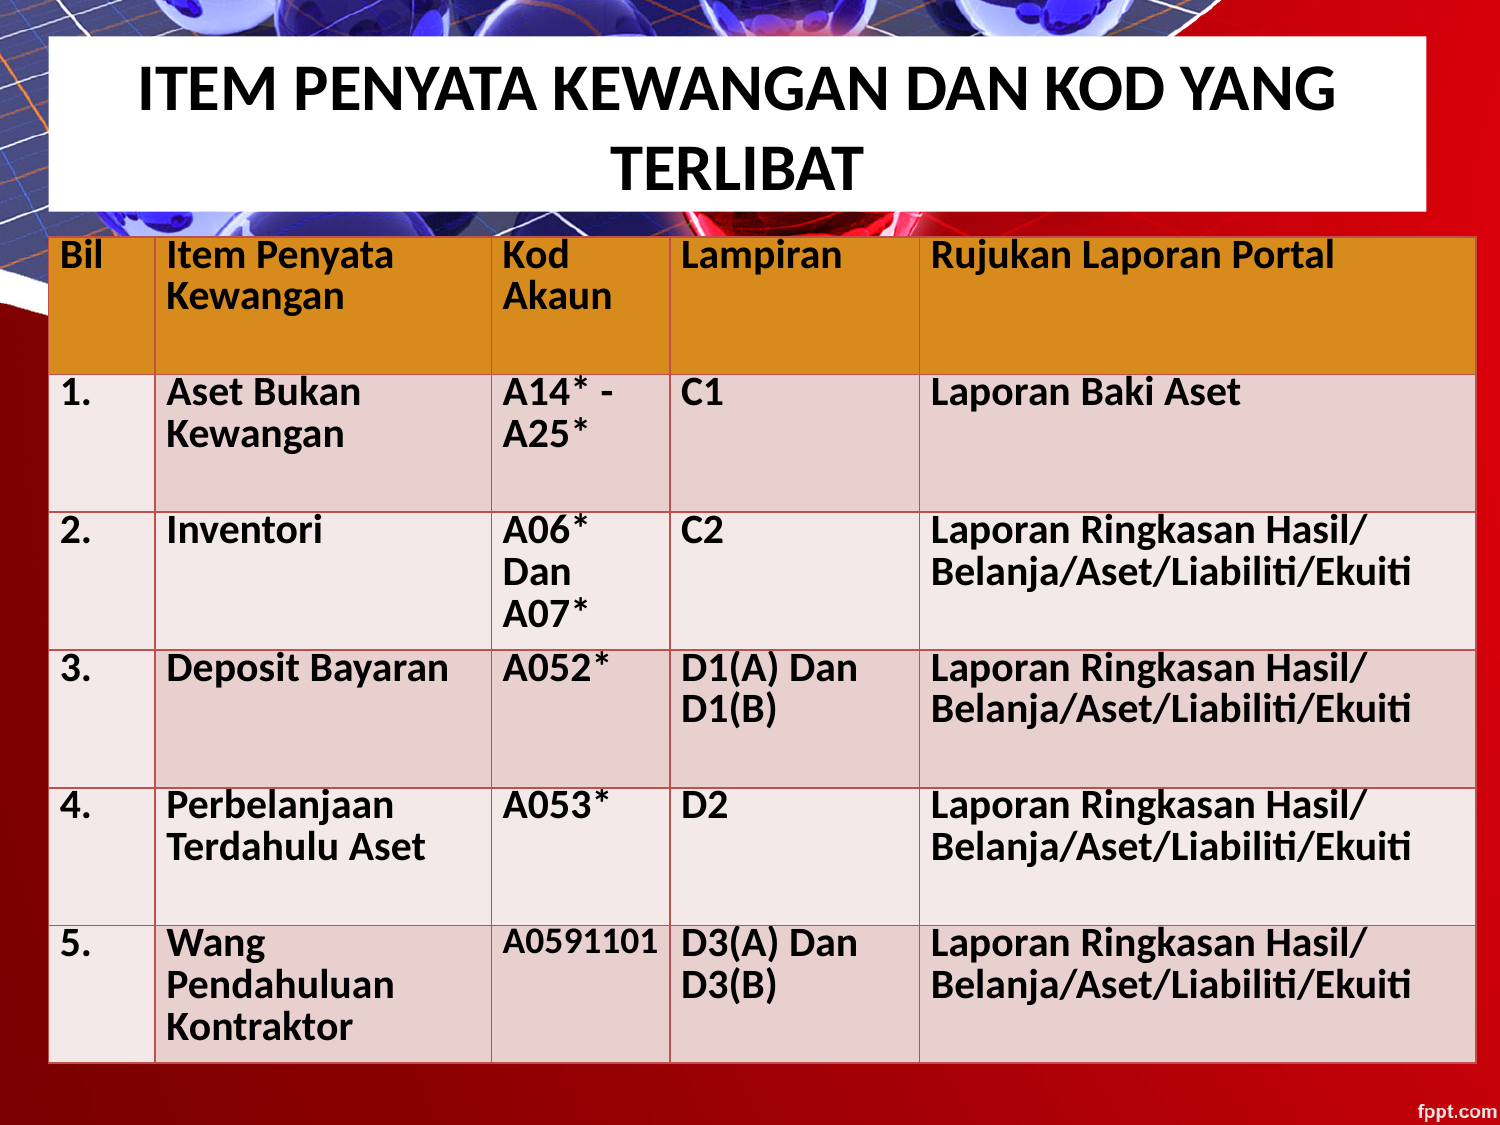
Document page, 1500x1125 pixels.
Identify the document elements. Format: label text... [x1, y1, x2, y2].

table_cell Deposit Bayaran [156, 651, 491, 787]
table_cell 5. [49, 926, 154, 1062]
table_cell 3. [49, 651, 154, 787]
table_cell Inventori [156, 513, 491, 649]
table_cell A052* [492, 651, 669, 787]
table_cell 1. [49, 375, 154, 511]
table_cell Laporan Ringkasan Hasil/ Belanja/Aset/Liabiliti/Ekuiti [920, 651, 1475, 787]
table_cell A14* - A25* [492, 375, 669, 511]
table_cell C1 [671, 375, 919, 511]
table_header Item Penyata Kewangan [156, 238, 491, 374]
table_cell Laporan Ringkasan Hasil/ Belanja/Aset/Liabiliti/Ekuiti [920, 513, 1475, 649]
table_cell A06* Dan A07* [492, 513, 669, 649]
table_cell Laporan Baki Aset [920, 375, 1475, 511]
table_header Kod Akaun [492, 238, 669, 374]
table_cell D2 [671, 789, 919, 925]
table_cell A053* [492, 789, 669, 925]
table_cell D3(A) Dan D3(B) [671, 926, 919, 1062]
table_cell Aset Bukan Kewangan [156, 375, 491, 511]
title ITEM PENYATA KEWANGAN DAN KOD YANG TERLIBAT [48, 36, 1427, 212]
table_cell Perbelanjaan Terdahulu Aset [156, 789, 491, 925]
table_header Bil [49, 238, 154, 374]
table_cell Laporan Ringkasan Hasil/ Belanja/Aset/Liabiliti/Ekuiti [920, 926, 1475, 1062]
table_cell 4. [49, 789, 154, 925]
table_cell C2 [671, 513, 919, 649]
picture [0, 0, 1500, 1125]
table_header Rujukan Laporan Portal [920, 238, 1475, 374]
table_cell D1(A) Dan D1(B) [671, 651, 919, 787]
table_cell Laporan Ringkasan Hasil/ Belanja/Aset/Liabiliti/Ekuiti [920, 789, 1475, 925]
table_cell A0591101 [492, 926, 669, 1062]
table_cell 2. [49, 513, 154, 649]
table_header Lampiran [671, 238, 919, 374]
table_cell Wang Pendahuluan Kontraktor [156, 926, 491, 1062]
